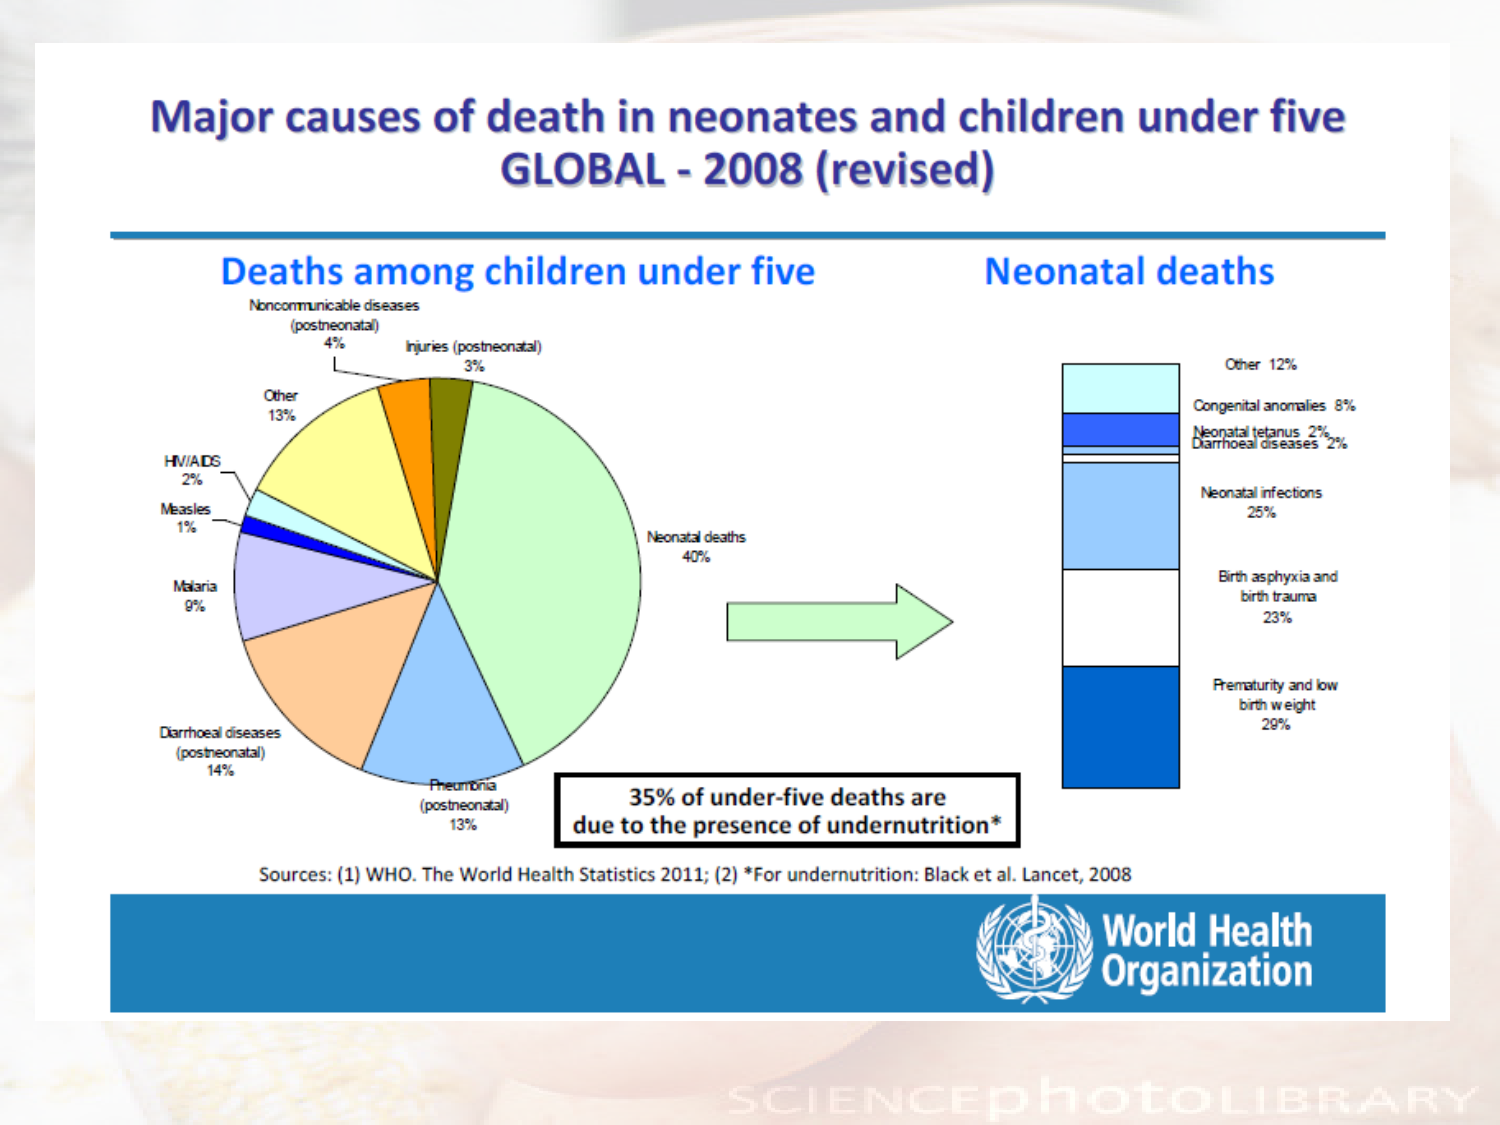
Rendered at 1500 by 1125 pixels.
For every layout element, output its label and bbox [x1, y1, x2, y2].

list [35, 43, 1451, 1022]
